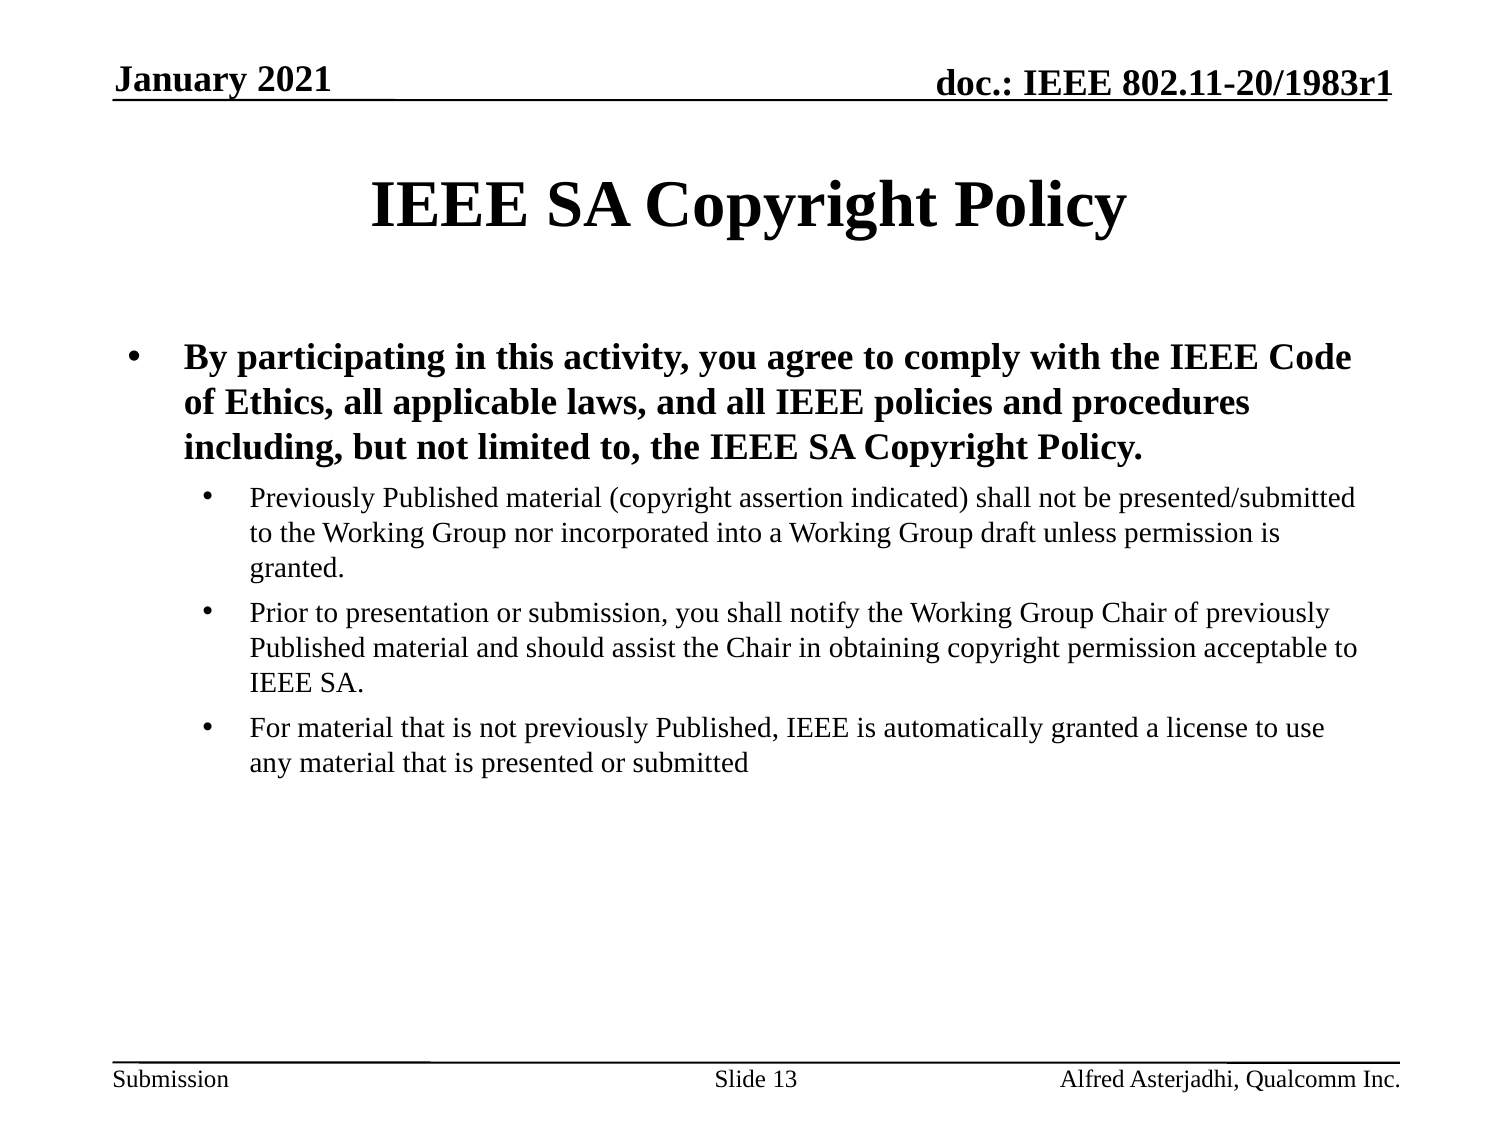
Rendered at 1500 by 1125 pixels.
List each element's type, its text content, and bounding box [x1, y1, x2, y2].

slide_number Slide 13 [712, 1061, 800, 1123]
list By participating in this activity, you agree to comply with the IEEE Code of Ethics, all applicable laws, and all IEEE policies and procedures including, but not limited to, the IEEE SA Copyright Policy. Previously Published material (copyright assertion indicated) shall not be presented/submitted to the Working Group nor incorporated into a Working Group draft unless permission is granted. Prior to presentation or submission, you shall notify the Working Group Chair of previously Published material and should assist the Chair in obtaining copyright permission acceptable to IEEE SA. For material that is not previously Published, IEEE is automatically granted a license to use any material that is presented or submitted [112, 324, 1388, 1000]
title IEEE SA Copyright Policy [112, 112, 1388, 288]
footer Alfred Asterjadhi, Qualcomm Inc. [878, 1061, 1402, 1093]
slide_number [114, 54, 423, 100]
